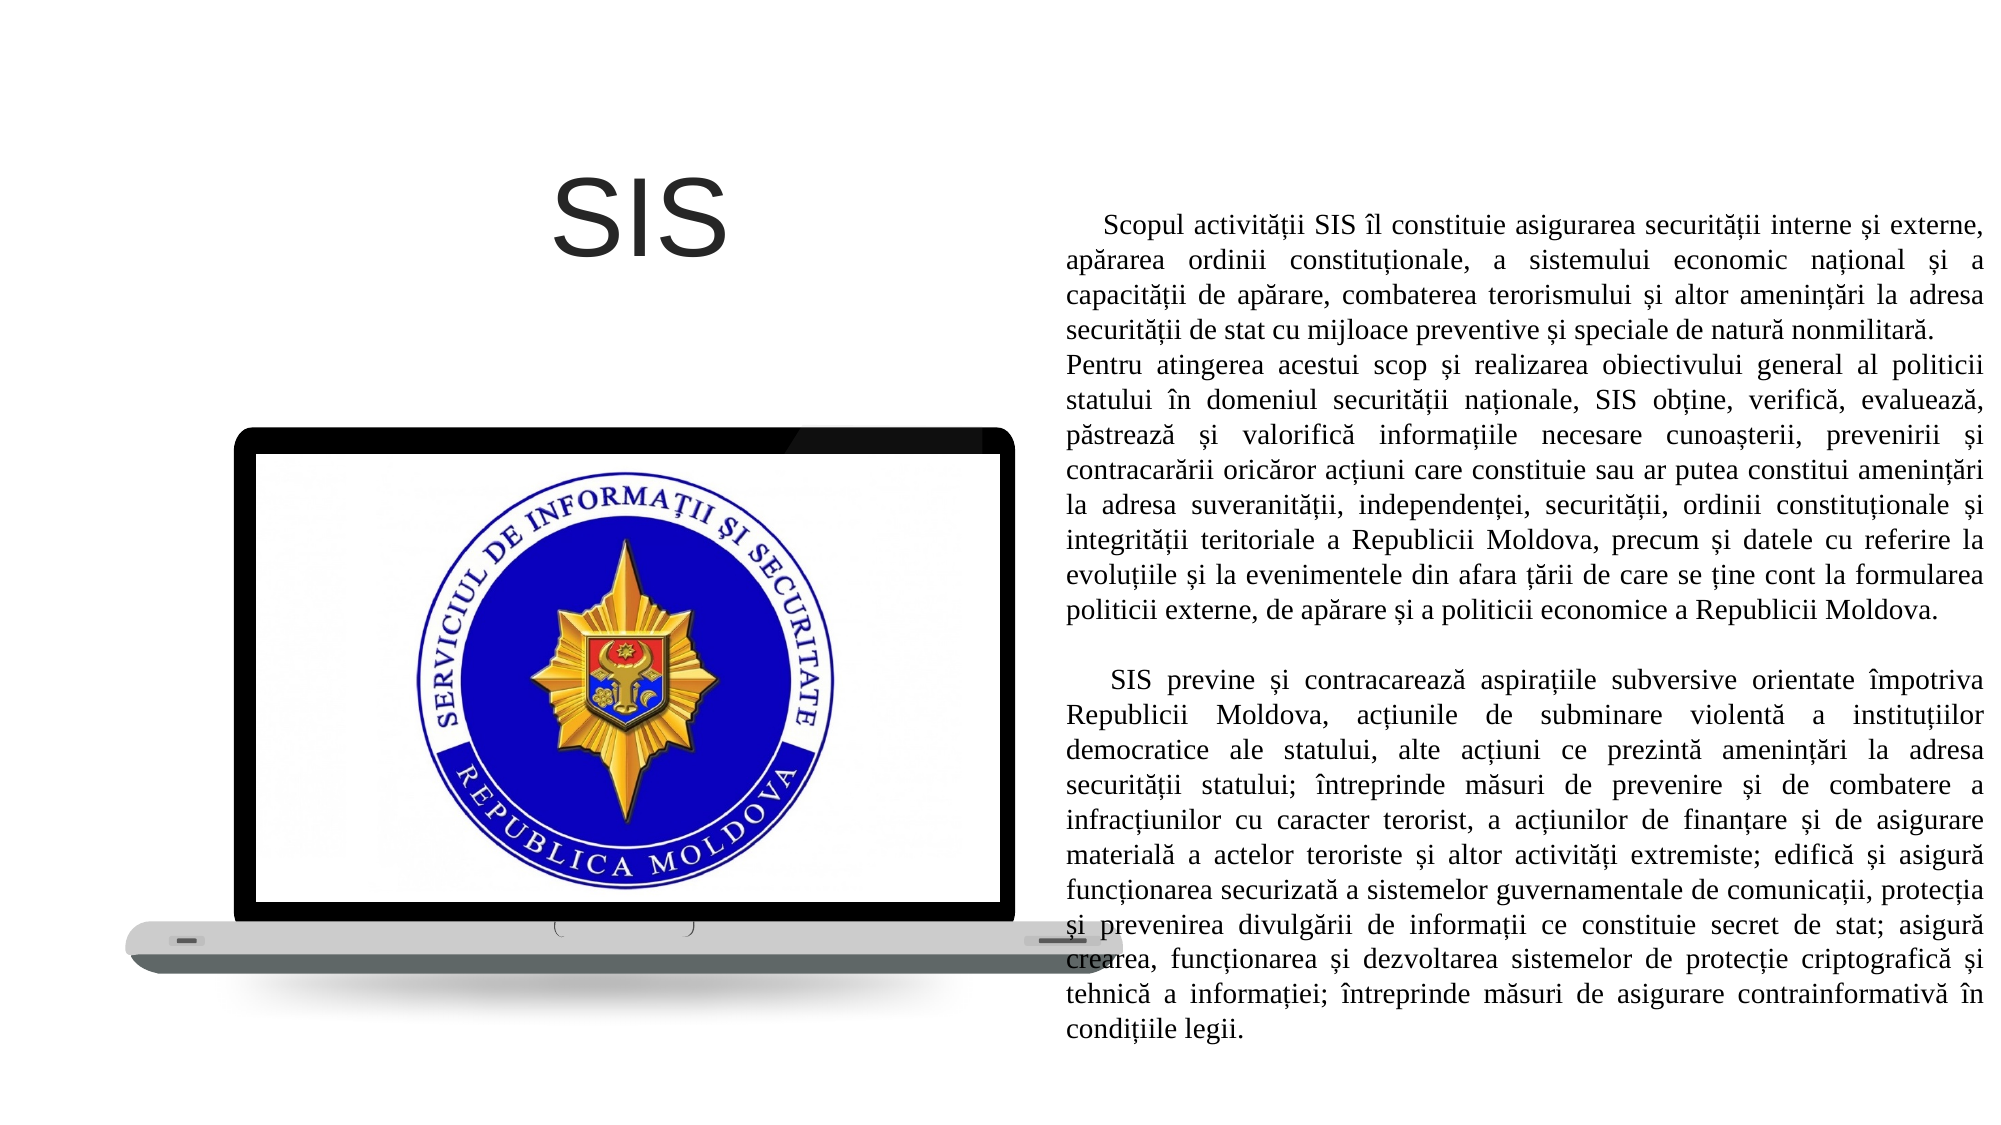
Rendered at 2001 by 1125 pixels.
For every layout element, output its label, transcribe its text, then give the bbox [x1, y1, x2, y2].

picture [256, 454, 1000, 902]
text_box Scopul activității SIS îl constituie asigurarea securității interne și externe, apărarea ordinii constituționale, a sistemului economic național și a capacității de apărare, combaterea terorismului și altor amenințări la adresa securității de stat cu mijloace preventive și speciale de natură nonmilitară. Pentru atingerea acestui scop și realizarea obiectivului general al politicii statului în domeniul securității naționale, SIS obține, verifică, evaluează, păstrează și valorifică informațiile necesare cunoașterii, prevenirii și contracarării oricăror acțiuni care constituie sau ar putea constitui amenințări la adresa suveranității, independenței, securității, ordinii constituționale și integrității teritoriale a Republicii Moldova, precum și datele cu referire la evoluțiile și la evenimentele din afara țării de care se ține cont la formularea politicii externe, de apărare și a politicii economice a Republicii Moldova. SIS previne și contracarează aspirațiile subversive orientate împotriva Republicii Moldova, acțiunile de subminare violentă a instituțiilor democratice ale statului, alte acțiuni ce prezintă amenințări la adresa securității statului; întreprinde măsuri de prevenire și de combatere a infracțiunilor cu caracter terorist, a acțiunilor de finanțare și de asigurare materială a actelor teroriste și altor activități extremiste; edifică și asigură funcționarea securizată a sistemelor guvernamentale de comunicații, protecția și prevenirea divulgării de informații ce constituie secret de stat; asigură crearea, funcționarea și dezvoltarea sistemelor de protecție criptografică și tehnică a informației; întreprinde măsuri de asigurare contrainformativă în condițiile legii. [1051, 198, 2000, 1098]
list SIS [15, 231, 1051, 351]
